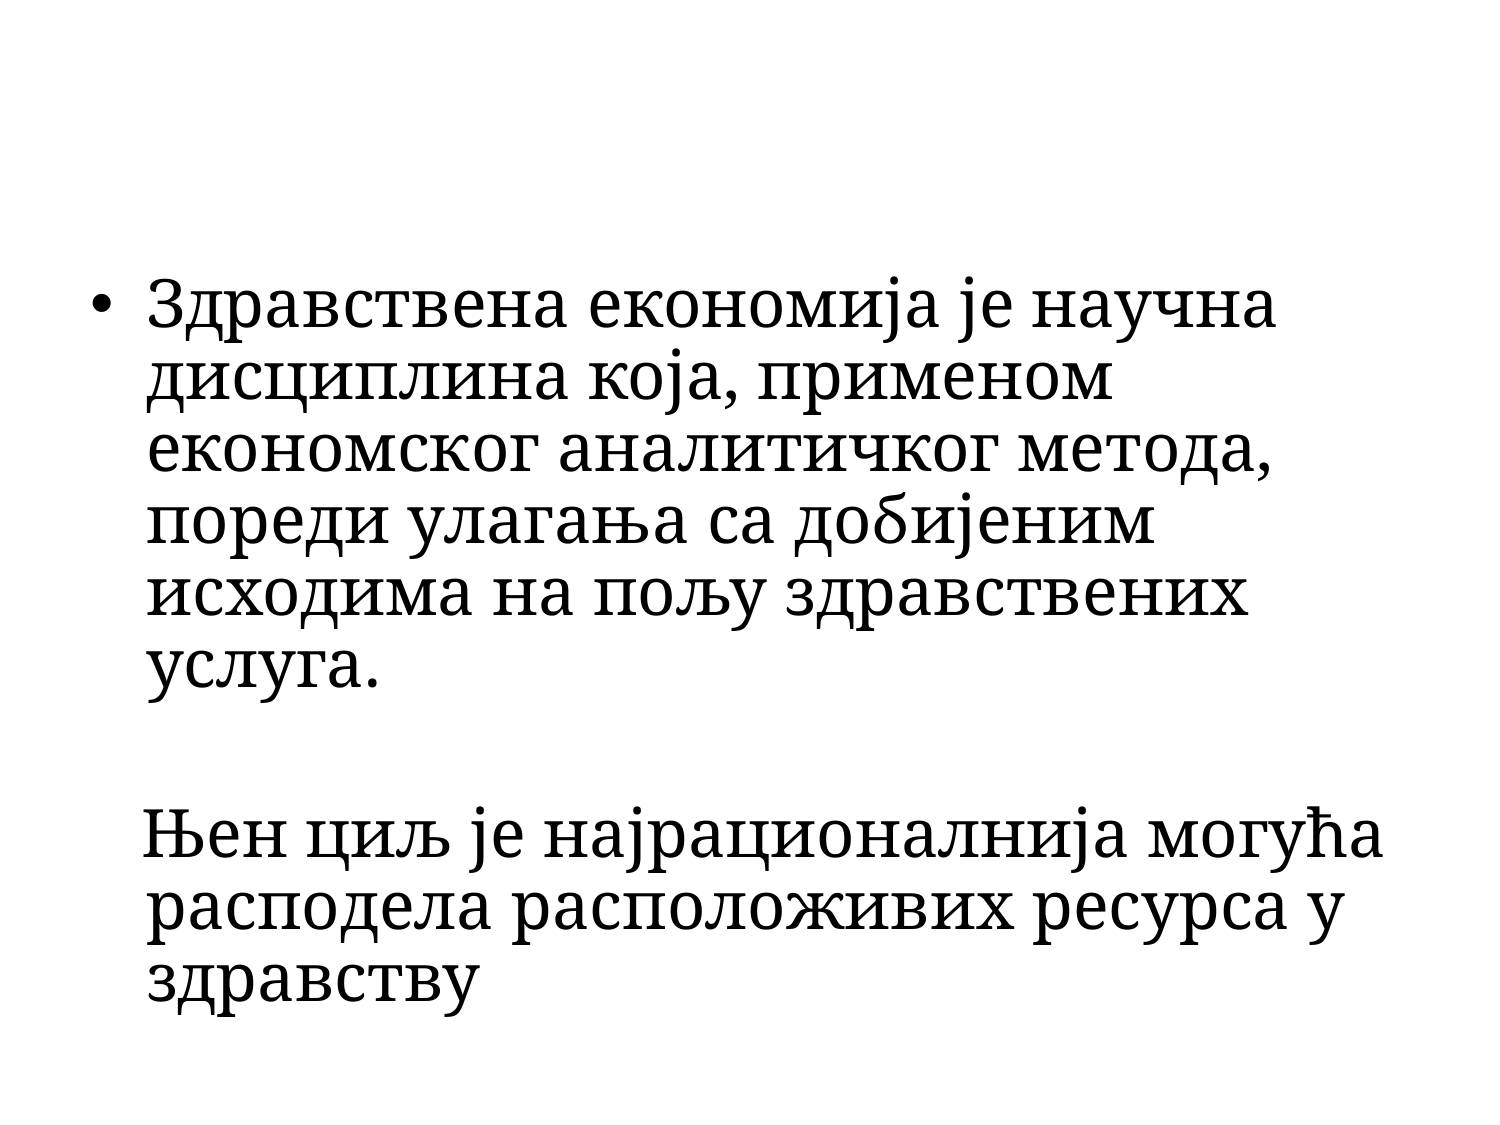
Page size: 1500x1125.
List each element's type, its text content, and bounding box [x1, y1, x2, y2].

list Здравствена економија је научна дисциплина која, применом економског аналитичког метода, пореди улагања са добијеним исходима на пољу здравствених услуга. Њен циљ је најрационалнија могућа расподела расположивих ресурса у здравству [75, 262, 1425, 1005]
